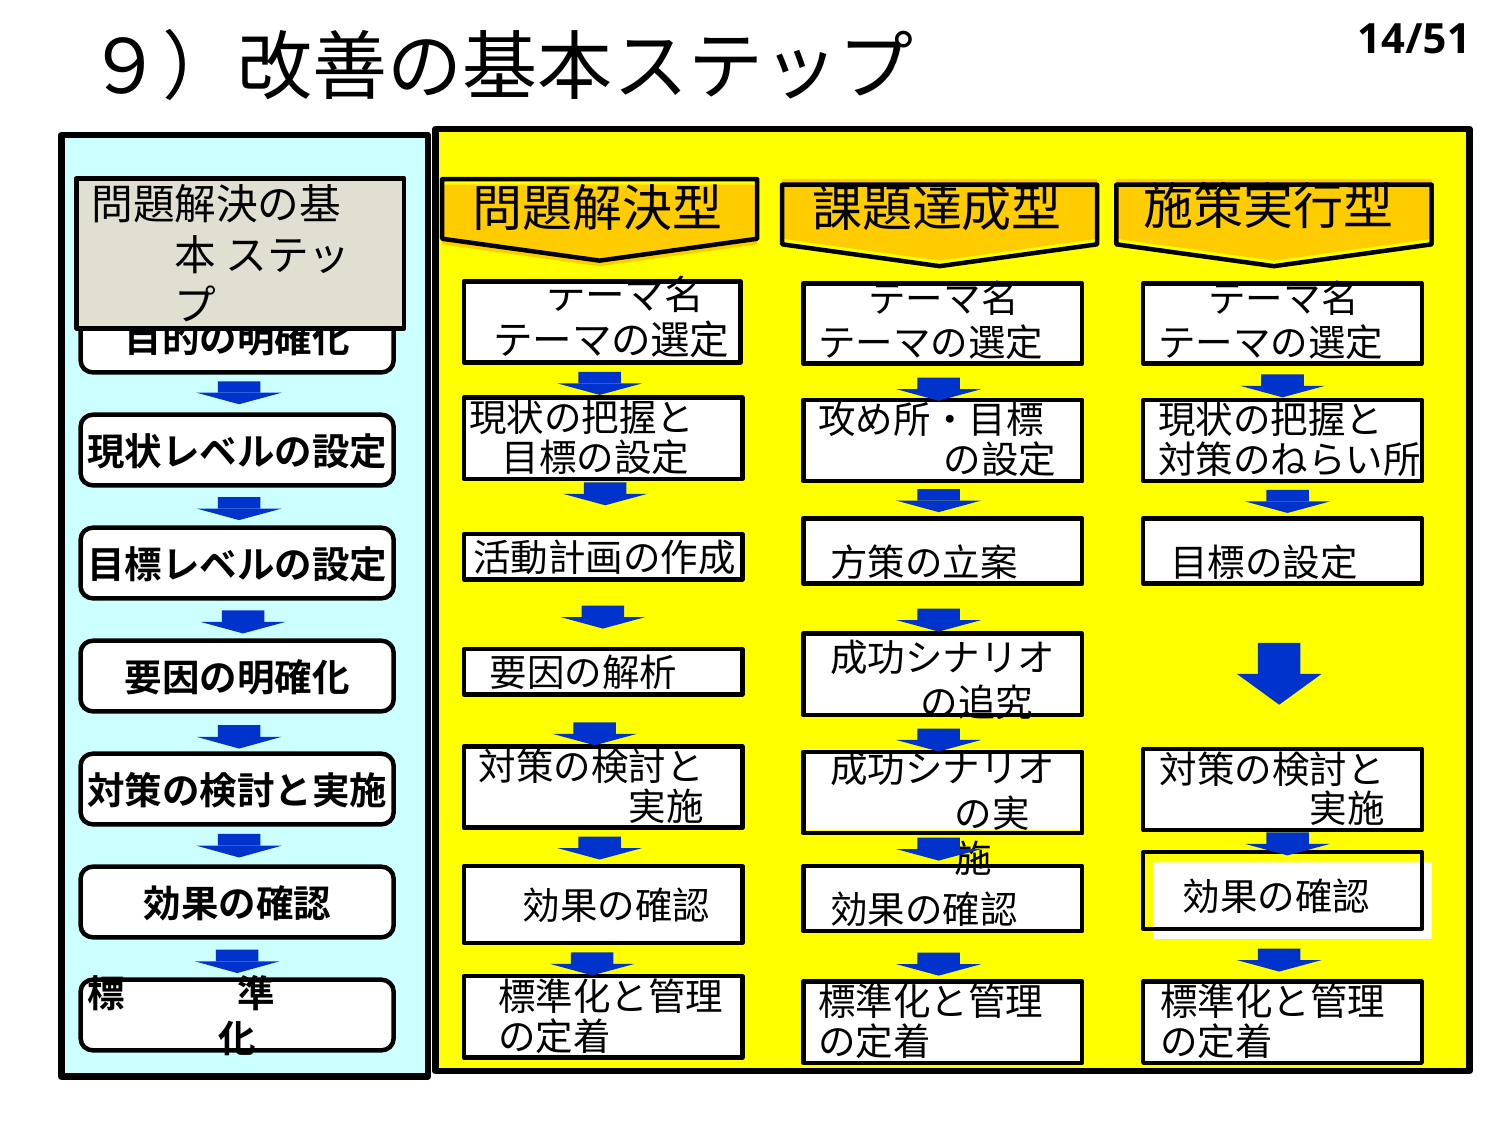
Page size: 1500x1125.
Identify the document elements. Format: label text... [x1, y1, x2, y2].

text_box [896, 952, 982, 976]
text_box [896, 377, 982, 401]
text_box [442, 179, 758, 261]
text_box [896, 608, 982, 632]
text_box [1116, 179, 1141, 184]
text_box 課題達成型 [810, 173, 1065, 236]
text_box ９）改善の基本ステップ [85, 16, 1067, 109]
text_box 標準化と管理 の定着 [463, 976, 743, 1058]
text_box [1245, 489, 1331, 513]
text_box テーマ名 テーマの選定 [803, 283, 1083, 364]
text_box [1153, 862, 1432, 939]
text_box 問題解決型 [470, 173, 726, 236]
text_box 標準化と管理 の定着 [803, 981, 1083, 1063]
text_box 活動計画の作成 [463, 534, 743, 580]
text_box 成功シナリオ の実施 [828, 743, 1067, 881]
text_box [562, 482, 648, 506]
text_box [435, 129, 1470, 1072]
text_box 要因の解析 [463, 649, 743, 695]
text_box [1240, 374, 1326, 398]
text_box [782, 184, 1098, 267]
text_box 効果の確認 [1180, 870, 1371, 918]
text_box [896, 489, 982, 513]
text_box 現状の把握と 対策のねらい所 [1143, 399, 1422, 482]
text_box 成功シナリオ の追究 [803, 633, 1083, 715]
text_box 標準化と管理 の定着 [1143, 981, 1422, 1063]
text_box 現状レベルの設定 [80, 414, 394, 486]
text_box [1116, 184, 1432, 267]
text_box 要因の明確化 [80, 640, 394, 712]
text_box [803, 751, 828, 834]
text_box [896, 837, 982, 861]
text_box 方策の立案 [803, 518, 1083, 584]
text_box [196, 833, 282, 858]
text_box [896, 728, 982, 752]
text_box [61, 135, 428, 1077]
text_box [1143, 852, 1422, 929]
text_box [557, 371, 643, 395]
text_box [1236, 948, 1322, 972]
text_box [200, 610, 286, 634]
text_box 攻め所・目標 の設定 [803, 399, 1083, 482]
text_box 効果の確認 [463, 866, 743, 943]
text_box 標 準 化 [80, 979, 394, 1051]
text_box [442, 239, 758, 267]
text_box [196, 381, 282, 405]
text_box 目標の設定 [1143, 518, 1422, 584]
text_box [549, 952, 635, 976]
text_box 対策の検討と 実施 [463, 746, 743, 828]
text_box テーマ名 テーマの選定 [1143, 283, 1422, 364]
text_box 施策実行型 [1141, 172, 1396, 235]
text_box [782, 179, 810, 184]
text_box [196, 725, 282, 749]
text_box [1236, 642, 1322, 705]
text_box [557, 836, 643, 860]
text_box [1065, 179, 1098, 184]
text_box [1396, 179, 1432, 184]
text_box 14/51 [1357, 18, 1500, 62]
text_box [560, 605, 646, 629]
text_box テーマ名 テーマの選定 [463, 281, 741, 363]
text_box 現状の把握と 目標の設定 [463, 397, 743, 479]
text_box [1245, 832, 1331, 856]
text_box [196, 497, 282, 521]
text_box 効果の確認 [803, 866, 1083, 932]
text_box 問題解決の基本 ステップ [76, 178, 405, 329]
text_box 対策の検討と 実施 [1143, 748, 1422, 831]
text_box 対策の検討と実施 [80, 753, 394, 825]
text_box [552, 722, 638, 746]
text_box 目的の明確化 [80, 329, 394, 373]
text_box [1067, 751, 1083, 834]
text_box 効果の確認 [80, 866, 394, 938]
text_box [194, 949, 280, 974]
text_box 目標レベルの設定 [80, 527, 394, 599]
